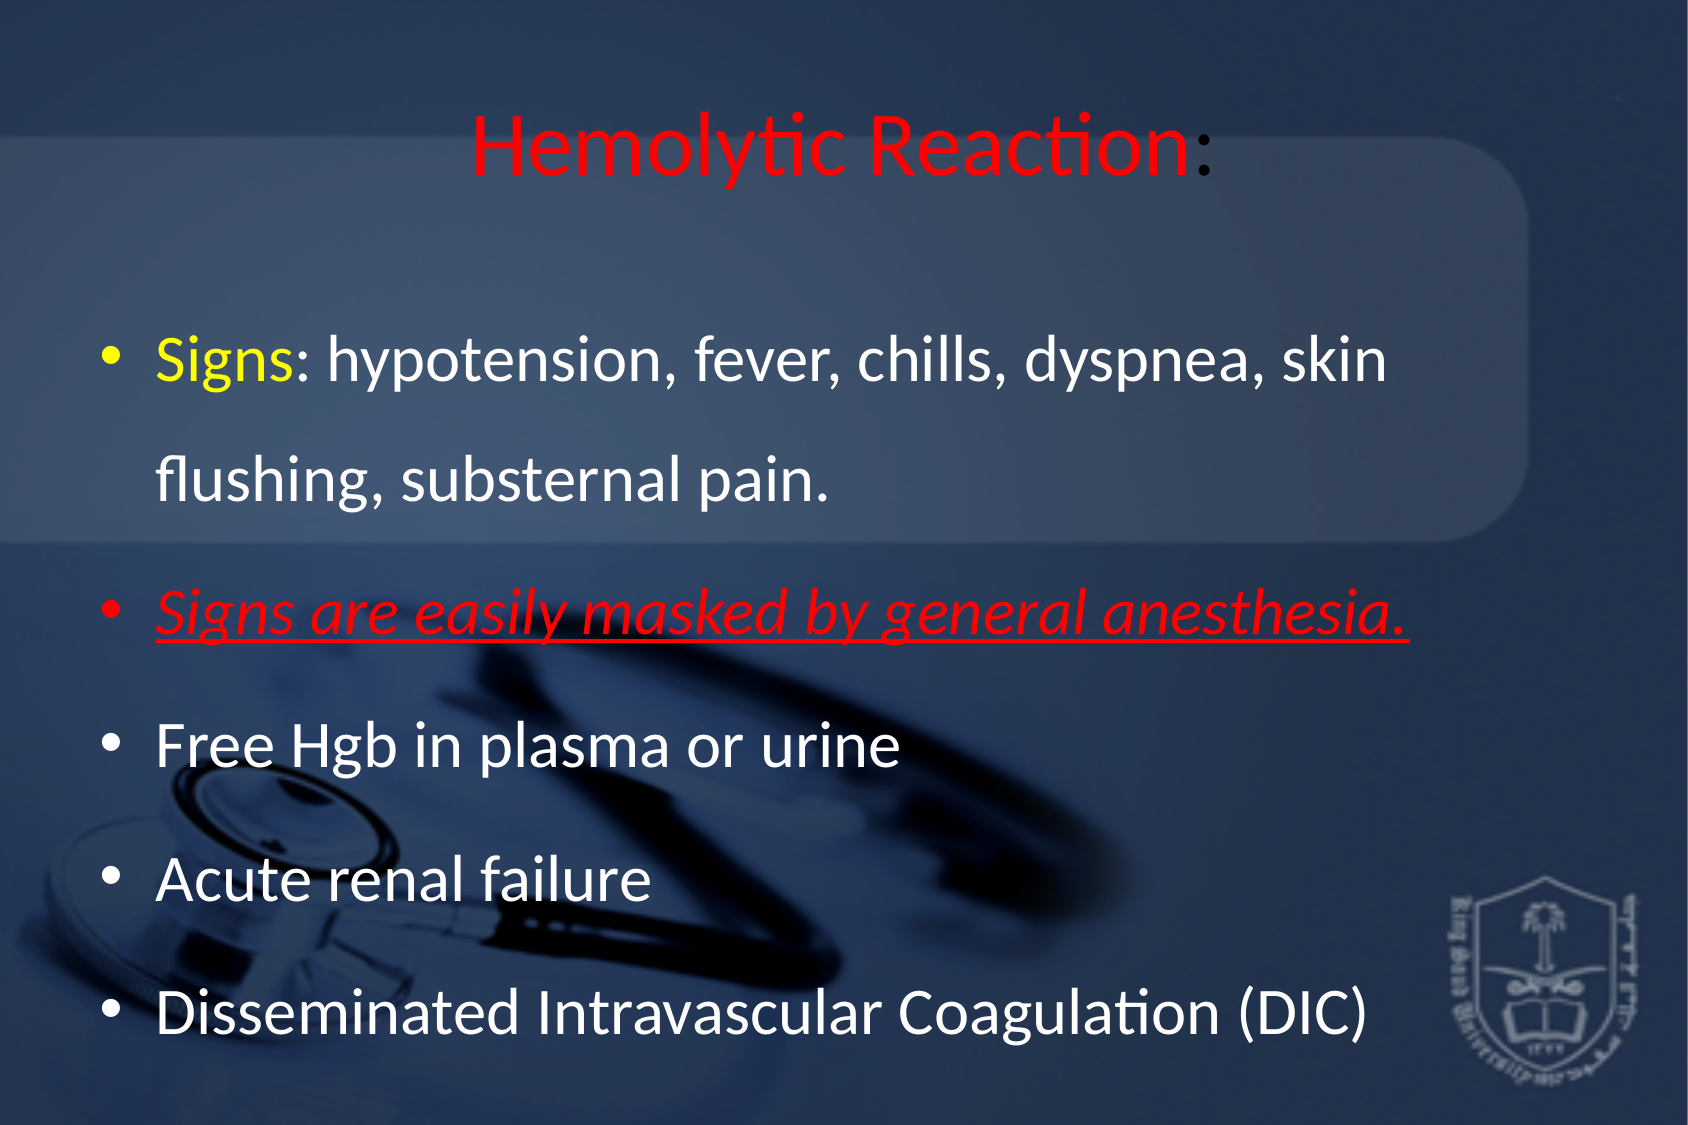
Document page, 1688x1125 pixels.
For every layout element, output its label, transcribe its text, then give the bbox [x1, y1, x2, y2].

title Hemolytic Reaction: [84, 45, 1604, 233]
picture [0, 0, 1688, 1125]
list Signs: hypotension, fever, chills, dyspnea, skin flushing, substernal pain. Signs are easily masked by general anesthesia. Free Hgb in plasma or urine Acute renal failure Disseminated Intravascular Coagulation (DIC) [84, 267, 1604, 1010]
